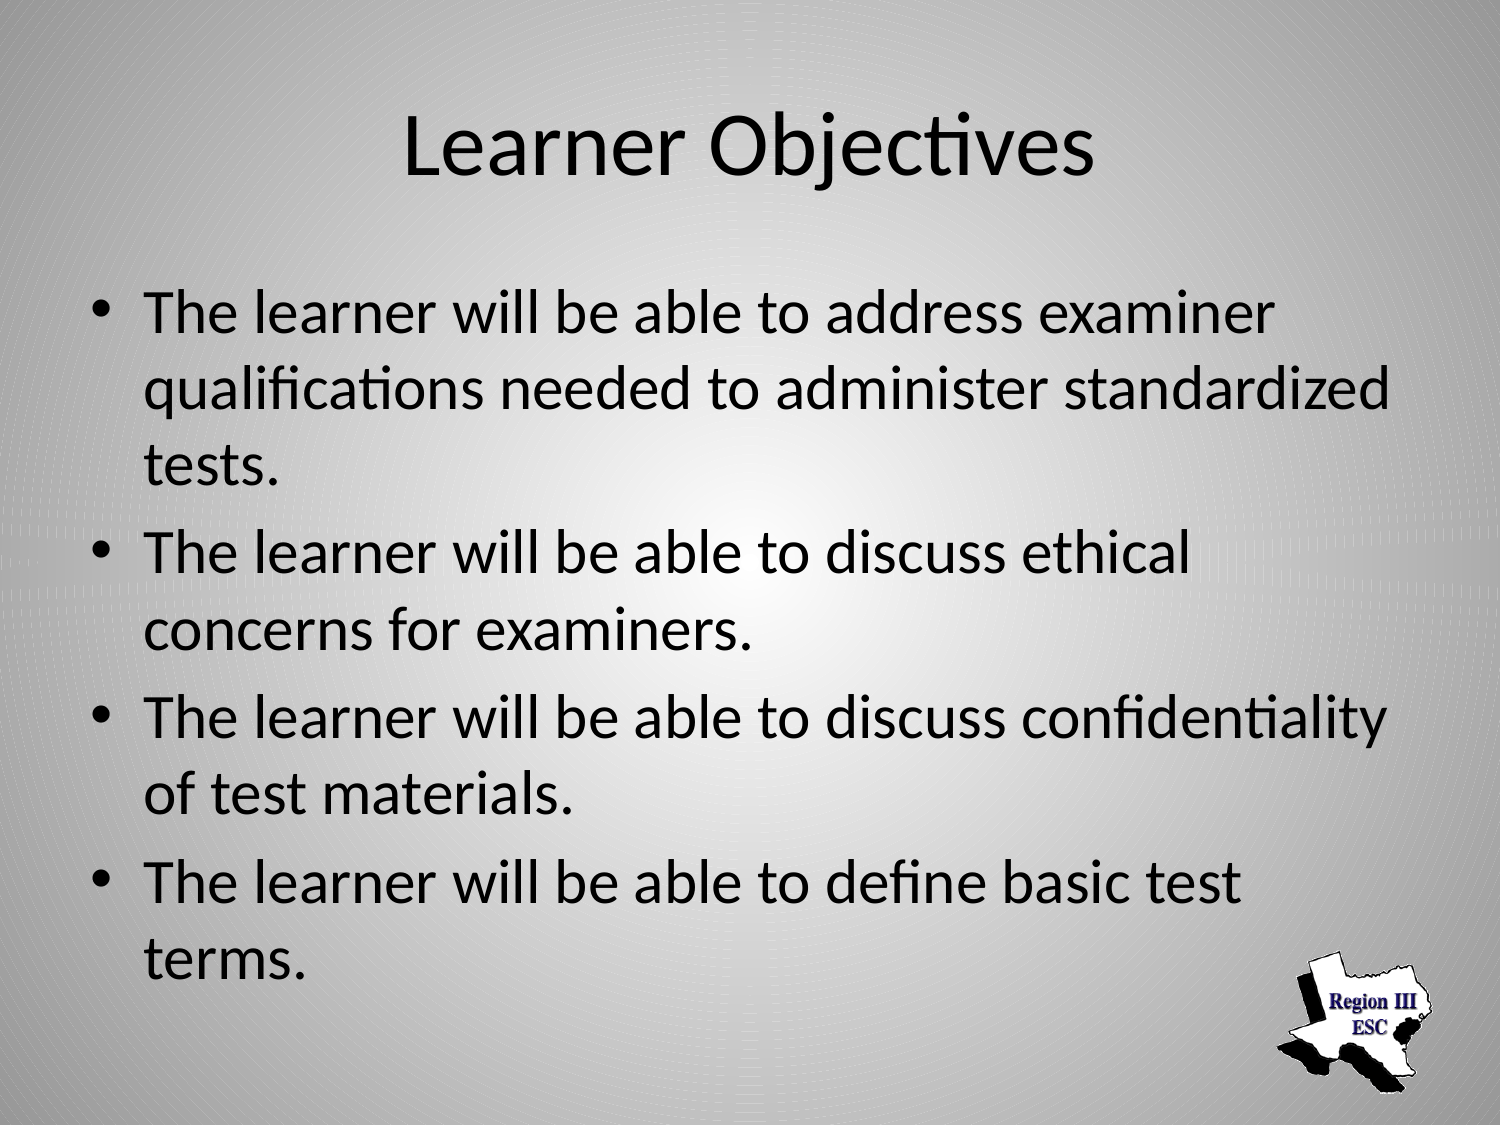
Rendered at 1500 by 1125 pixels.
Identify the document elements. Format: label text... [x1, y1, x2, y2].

list The learner will be able to address examiner qualifications needed to administer standardized tests. The learner will be able to discuss ethical concerns for examiners. The learner will be able to discuss confidentiality of test materials. The learner will be able to define basic test terms. [75, 262, 1425, 1005]
title Learner Objectives [75, 45, 1425, 233]
picture [1274, 949, 1435, 1095]
